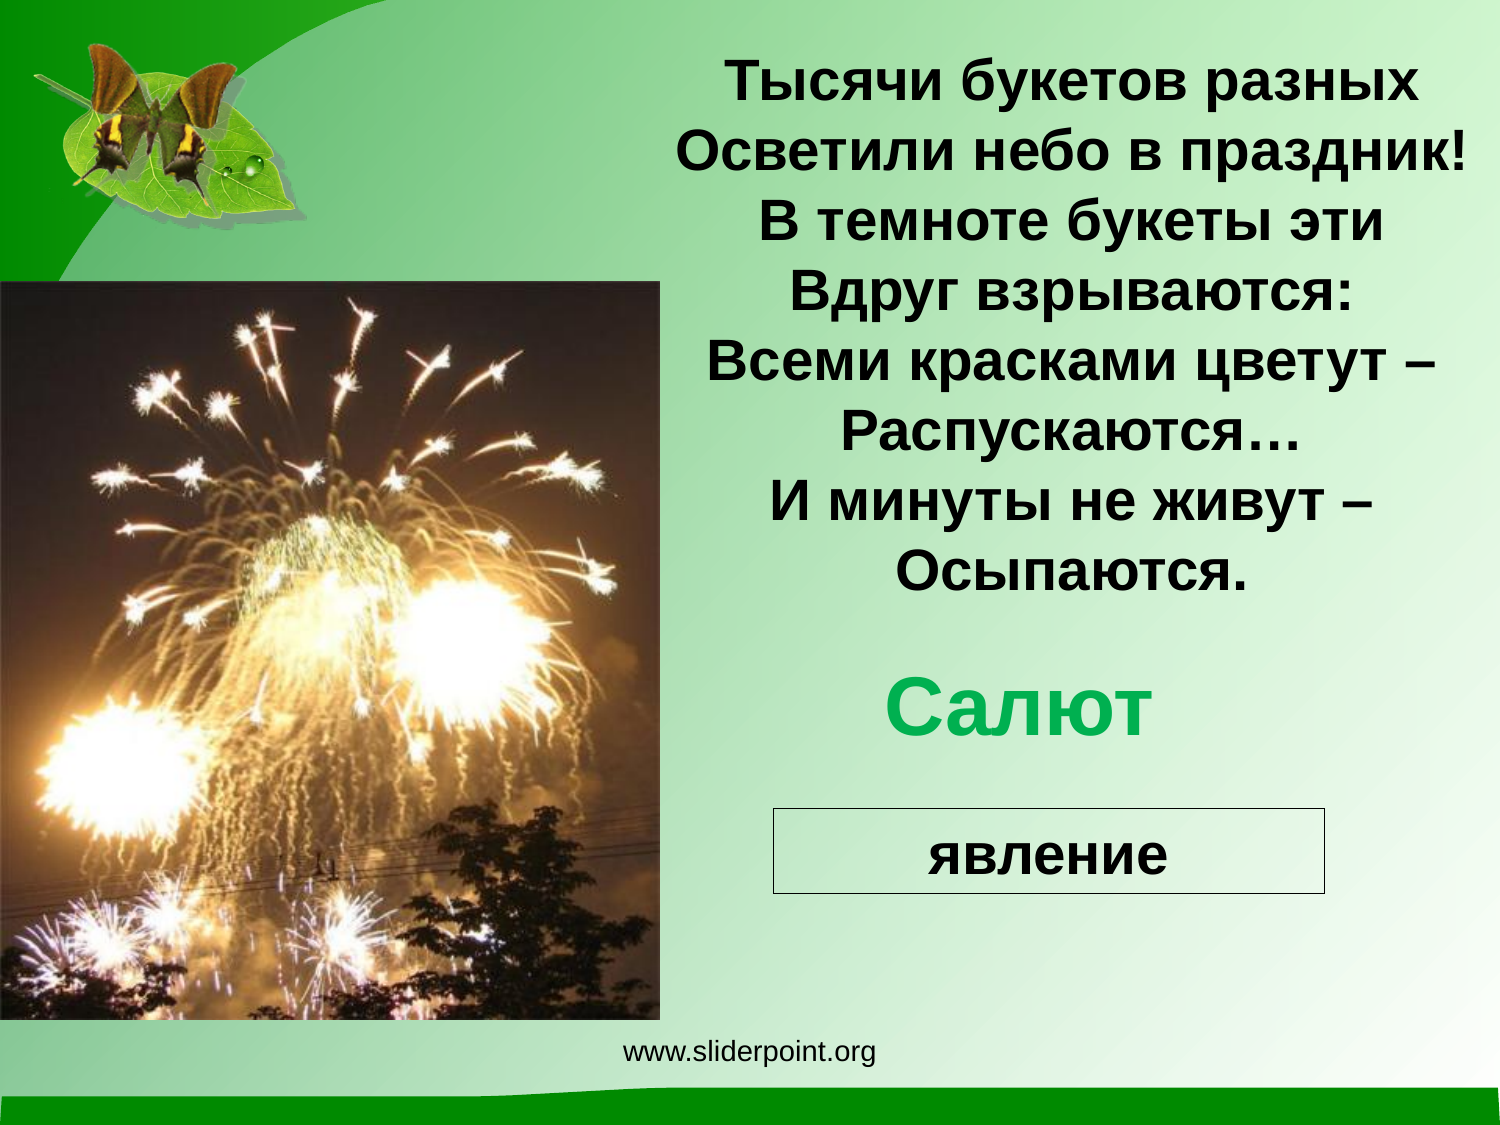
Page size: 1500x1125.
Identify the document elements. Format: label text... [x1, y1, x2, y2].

text_box Тысячи букетов разных Осветили небо в праздник! В темноте букеты эти Вдруг взрываются: Всеми красками цветут – Распускаются… И минуты не живут – Осыпаются. [644, 35, 1500, 610]
picture [0, 280, 661, 1020]
text_box Салют [665, 644, 1465, 760]
text_box явление [773, 808, 1325, 894]
footer www.sliderpoint.org [512, 1024, 988, 1103]
picture [24, 37, 300, 229]
